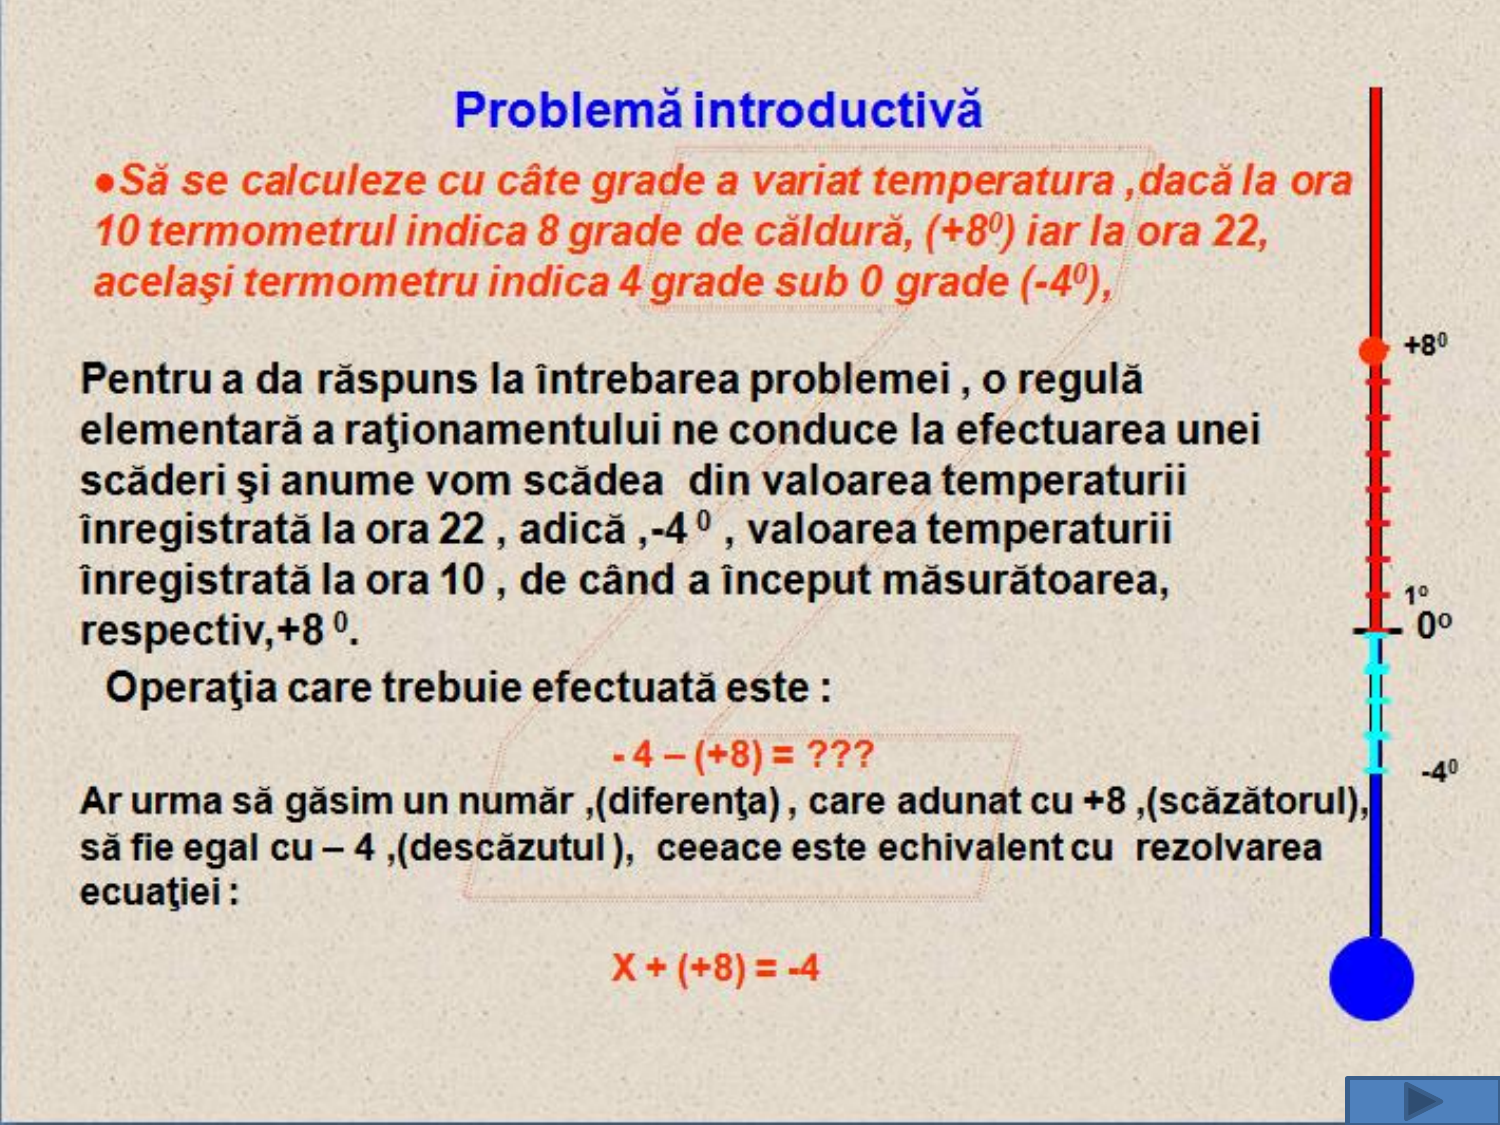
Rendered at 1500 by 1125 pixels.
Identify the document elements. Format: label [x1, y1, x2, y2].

text_box [1345, 1076, 1500, 1125]
picture [0, 0, 1500, 1125]
